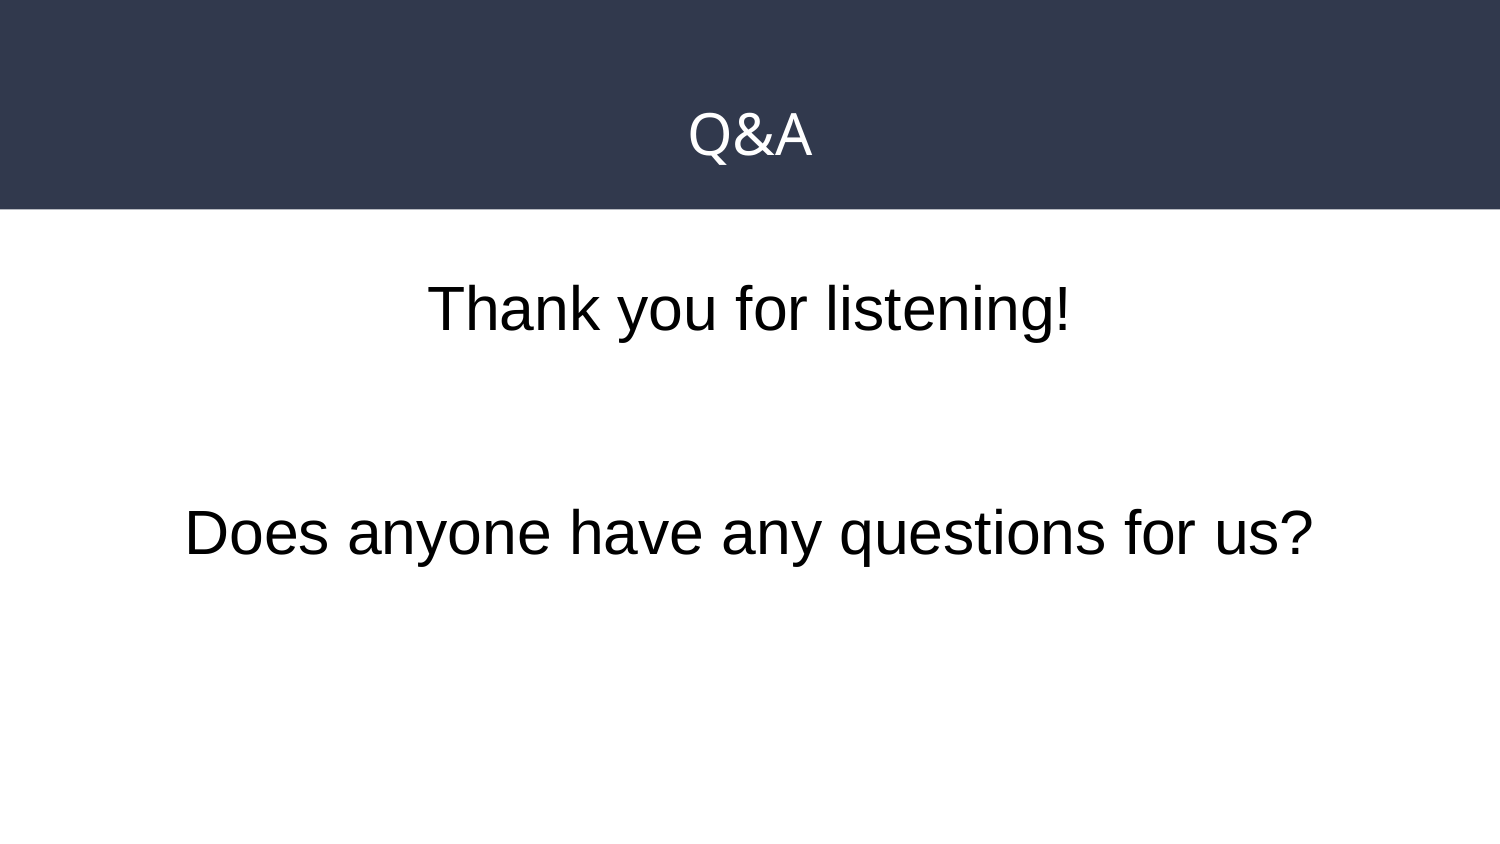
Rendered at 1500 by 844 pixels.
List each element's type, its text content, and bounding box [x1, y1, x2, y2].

text_box Thank you for listening! Does anyone have any questions for us? [51, 215, 1449, 769]
title Q&A [51, 82, 1449, 185]
